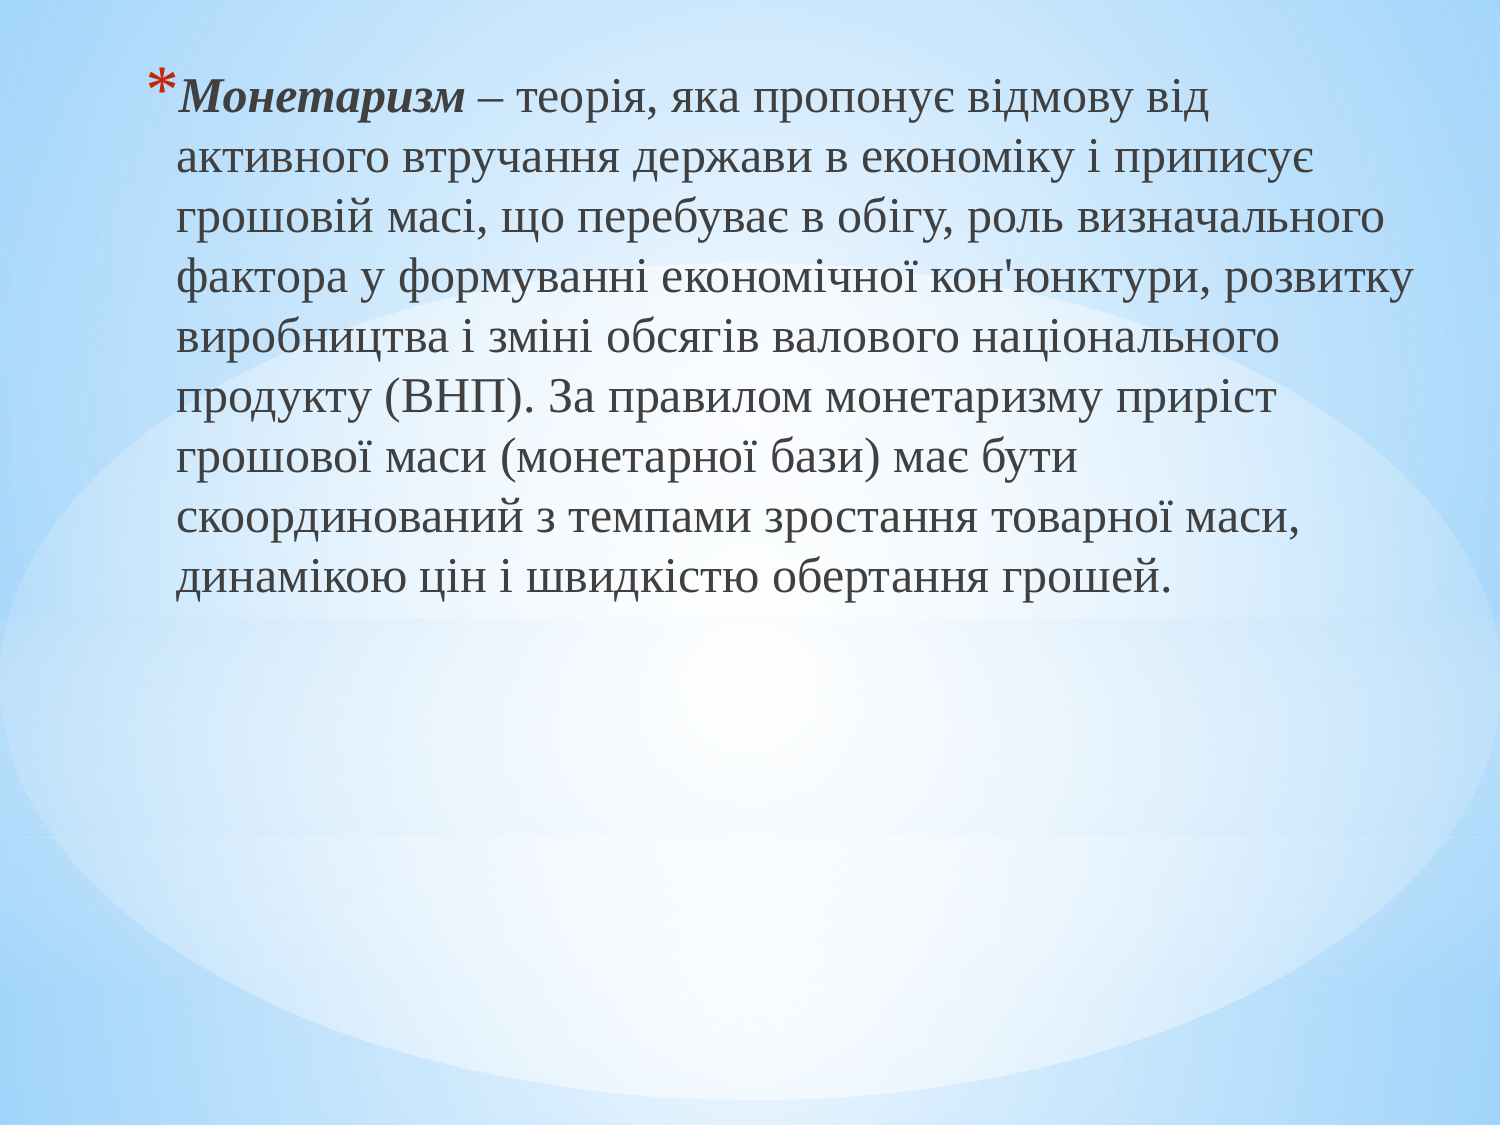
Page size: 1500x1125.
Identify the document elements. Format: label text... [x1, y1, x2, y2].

list Монетаризм – теорія, яка пропонує відмову від активного втручання держави в економіку і приписує грошовій масі, що перебуває в обігу, роль визначального фактора у формуванні економічної кон'юнктури, розвитку виробництва і зміні обсягів валового національного продукту (ВНП). За правилом монетаризму приріст грошової маси (монетарної бази) має бути скоординований з темпами зростання товарної маси, динамікою цін і швидкістю обертання грошей. [123, 54, 1436, 1083]
